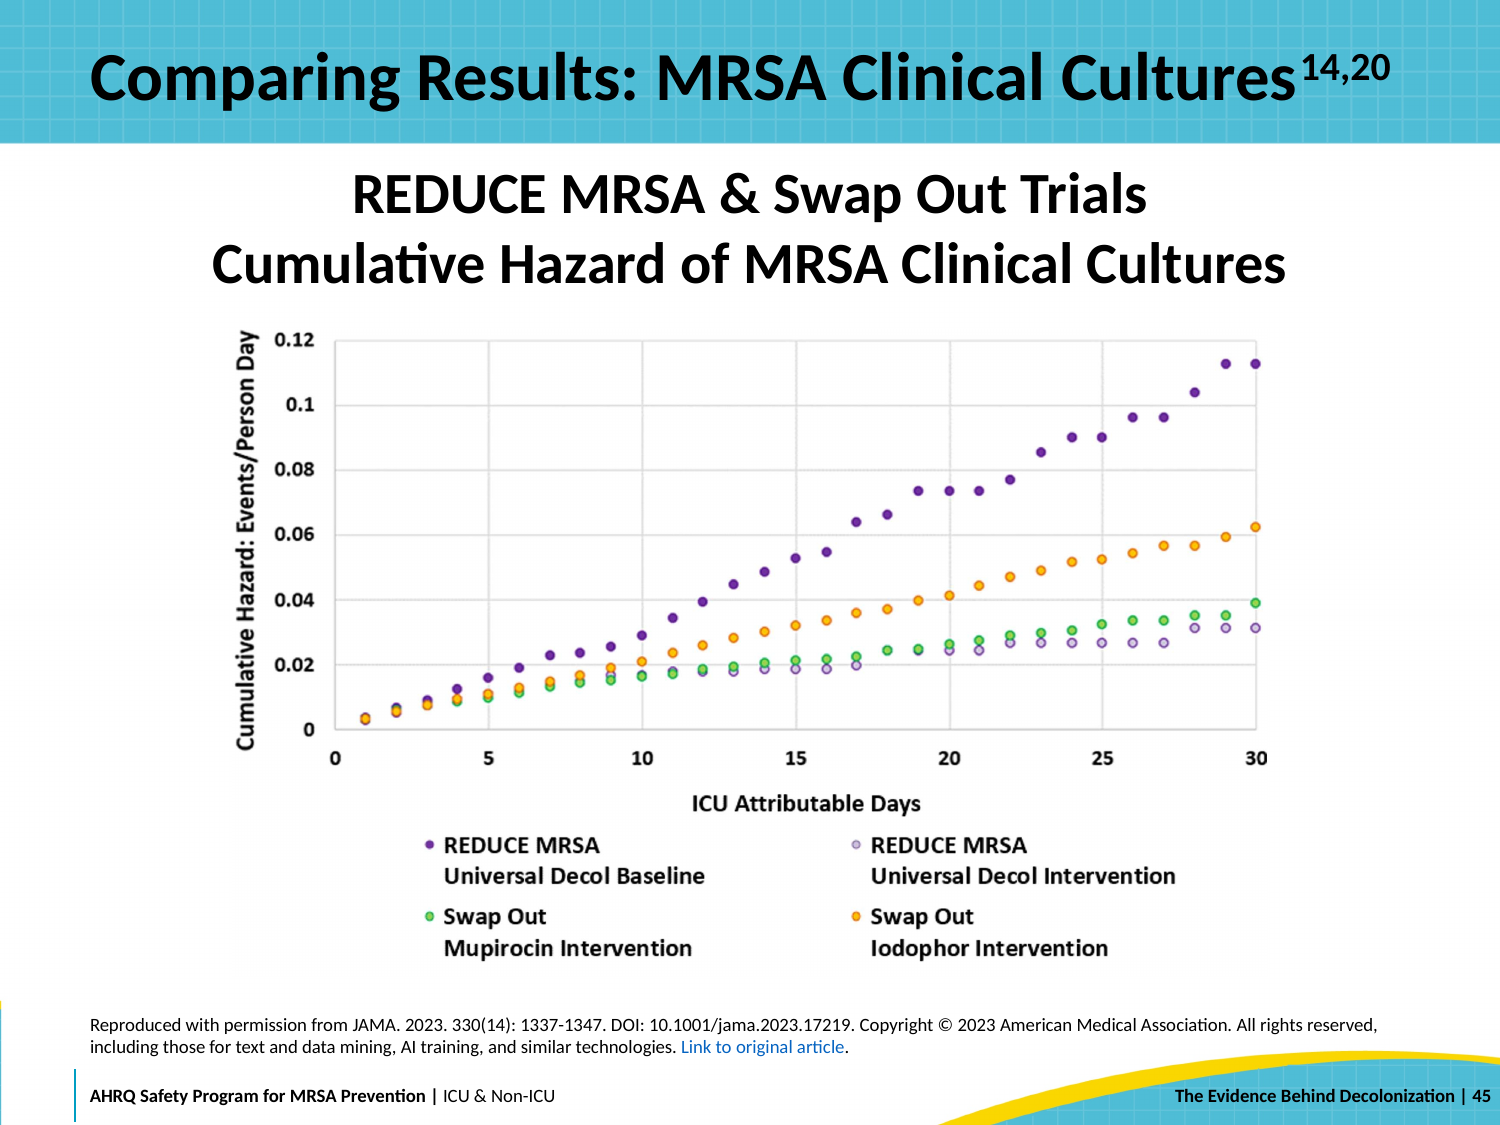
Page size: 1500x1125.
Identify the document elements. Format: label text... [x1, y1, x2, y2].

slide_number | 45 [1455, 1065, 1500, 1125]
list REDUCE MRSA & Swap Out Trials Cumulative Hazard of MRSA Clinical Cultures [75, 149, 1425, 300]
title Comparing Results: MRSA Clinical Cultures14,20 [75, 0, 1425, 149]
list Reproduced with permission from JAMA. 2023. 330(14): 1337-1347. DOI: 10.1001/jama.2023.17219. Copyright © 2023 American Medical Association. All rights reserved, including those for text and data mining, AI training, and similar technologies. Link to original article. [75, 1005, 1425, 1125]
picture [0, 0, 1500, 1125]
